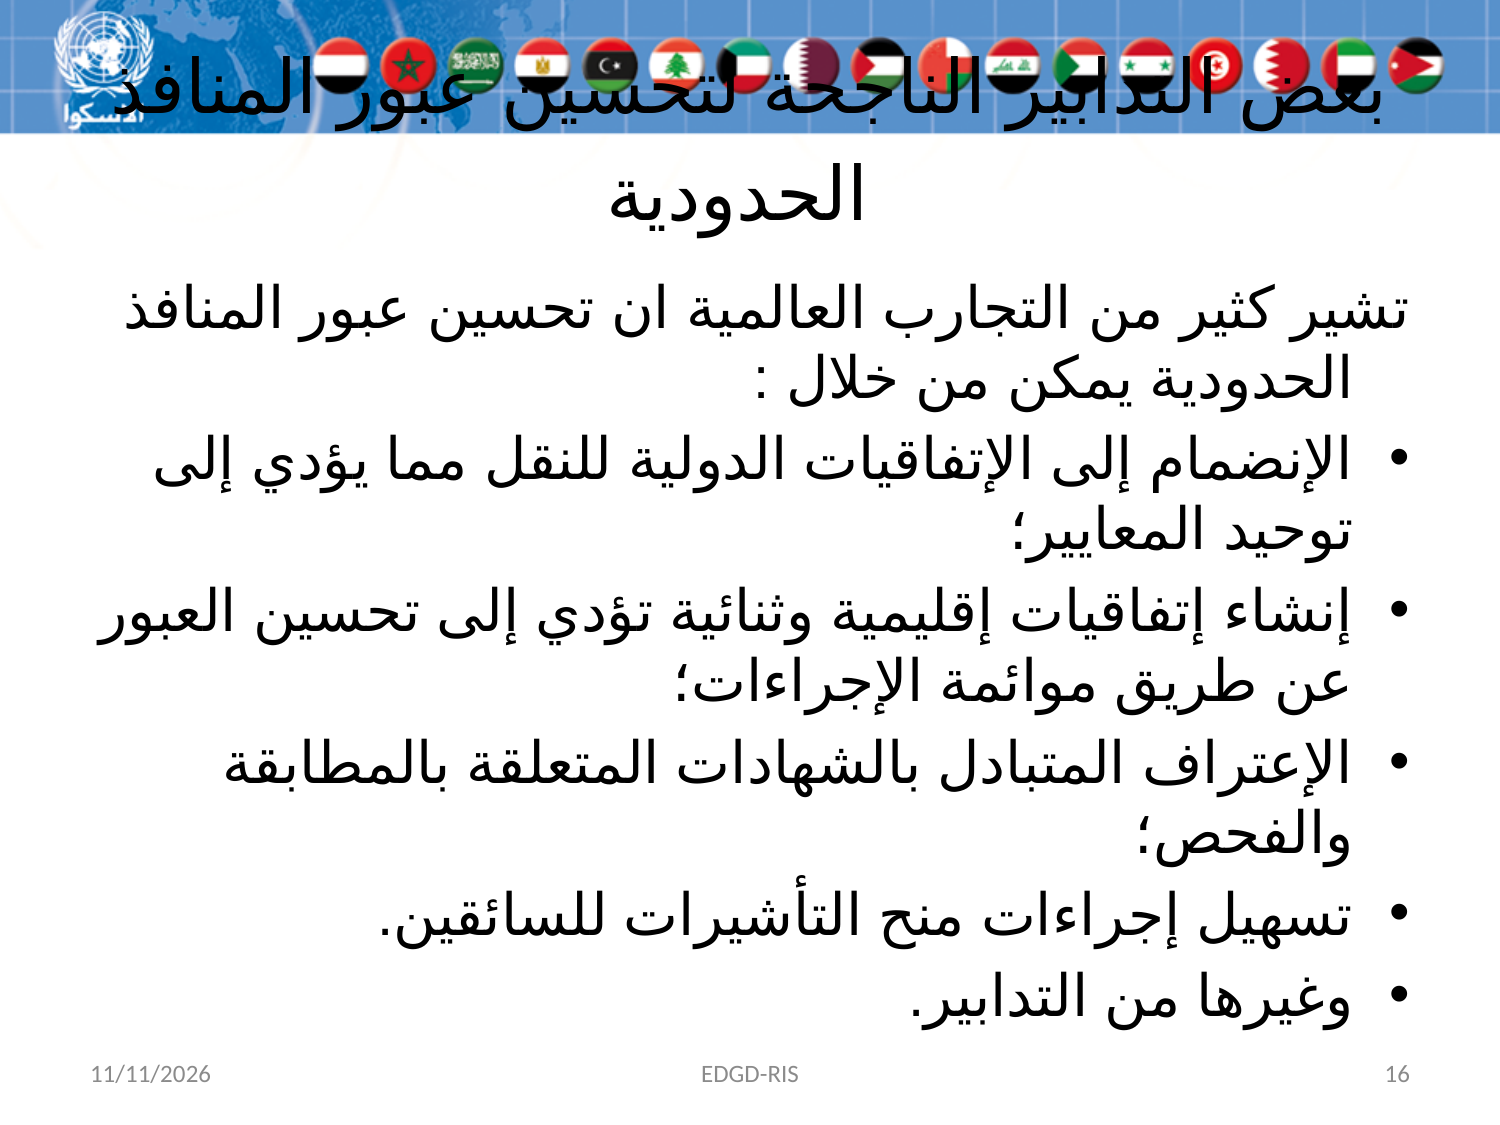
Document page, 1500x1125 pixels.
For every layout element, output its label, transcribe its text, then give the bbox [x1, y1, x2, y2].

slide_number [75, 1042, 425, 1103]
title بعض التدابير الناجحة لتحسين عبور المنافذ الحدودية [74, 44, 1426, 233]
slide_number 16 [1074, 1042, 1425, 1103]
picture [0, 0, 1500, 1125]
list تشير كثير من التجارب العالمية ان تحسين عبور المنافذ الحدودية يمكن من خلال : الإنضمام إلى الإتفاقيات الدولية للنقل مما يؤدي إلى توحيد المعايير؛ إنشاء إتفاقيات إقليمية وثنائية تؤدي إلى تحسين العبور عن طريق موائمة الإجراءات؛ الإعتراف المتبادل بالشهادات المتعلقة بالمطابقة والفحص؛ تسهيل إجراءات منح التأشيرات للسائقين. وغيرها من التدابير. [74, 262, 1426, 1006]
footer EDGD-RIS [512, 1042, 988, 1103]
